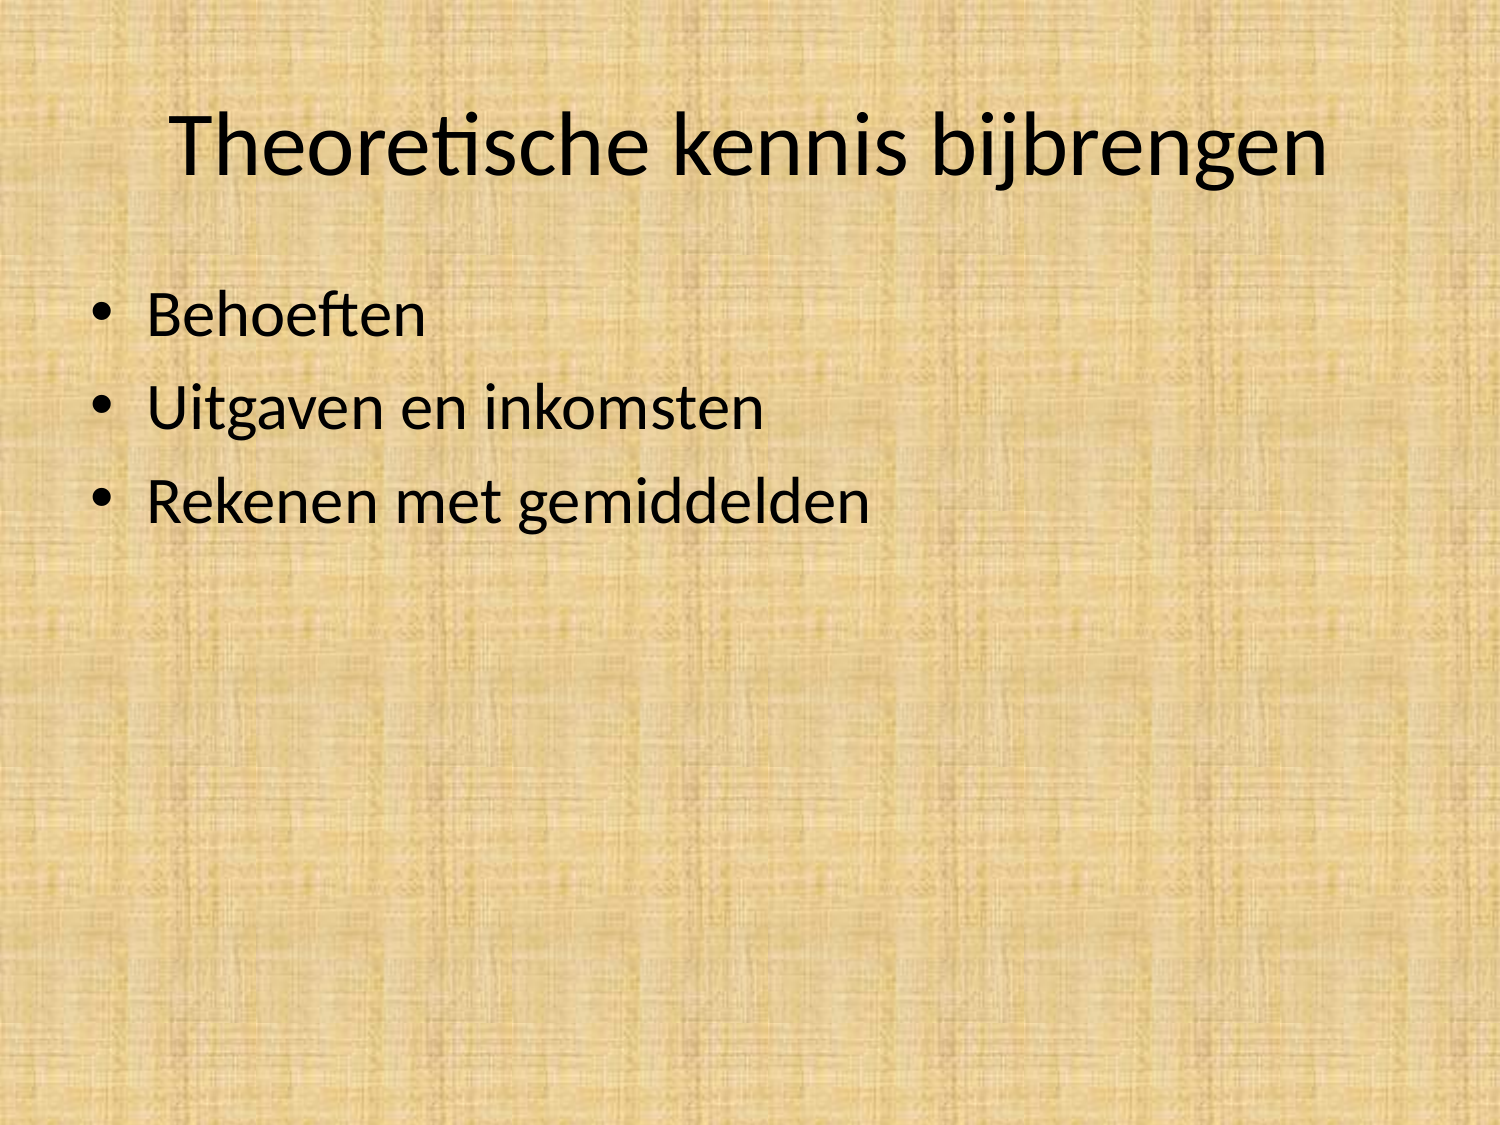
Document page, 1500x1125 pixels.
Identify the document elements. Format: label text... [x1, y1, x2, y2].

title Theoretische kennis bijbrengen [75, 45, 1425, 233]
picture [0, 0, 1500, 1125]
list Behoeften Uitgaven en inkomsten Rekenen met gemiddelden [75, 262, 1425, 1005]
